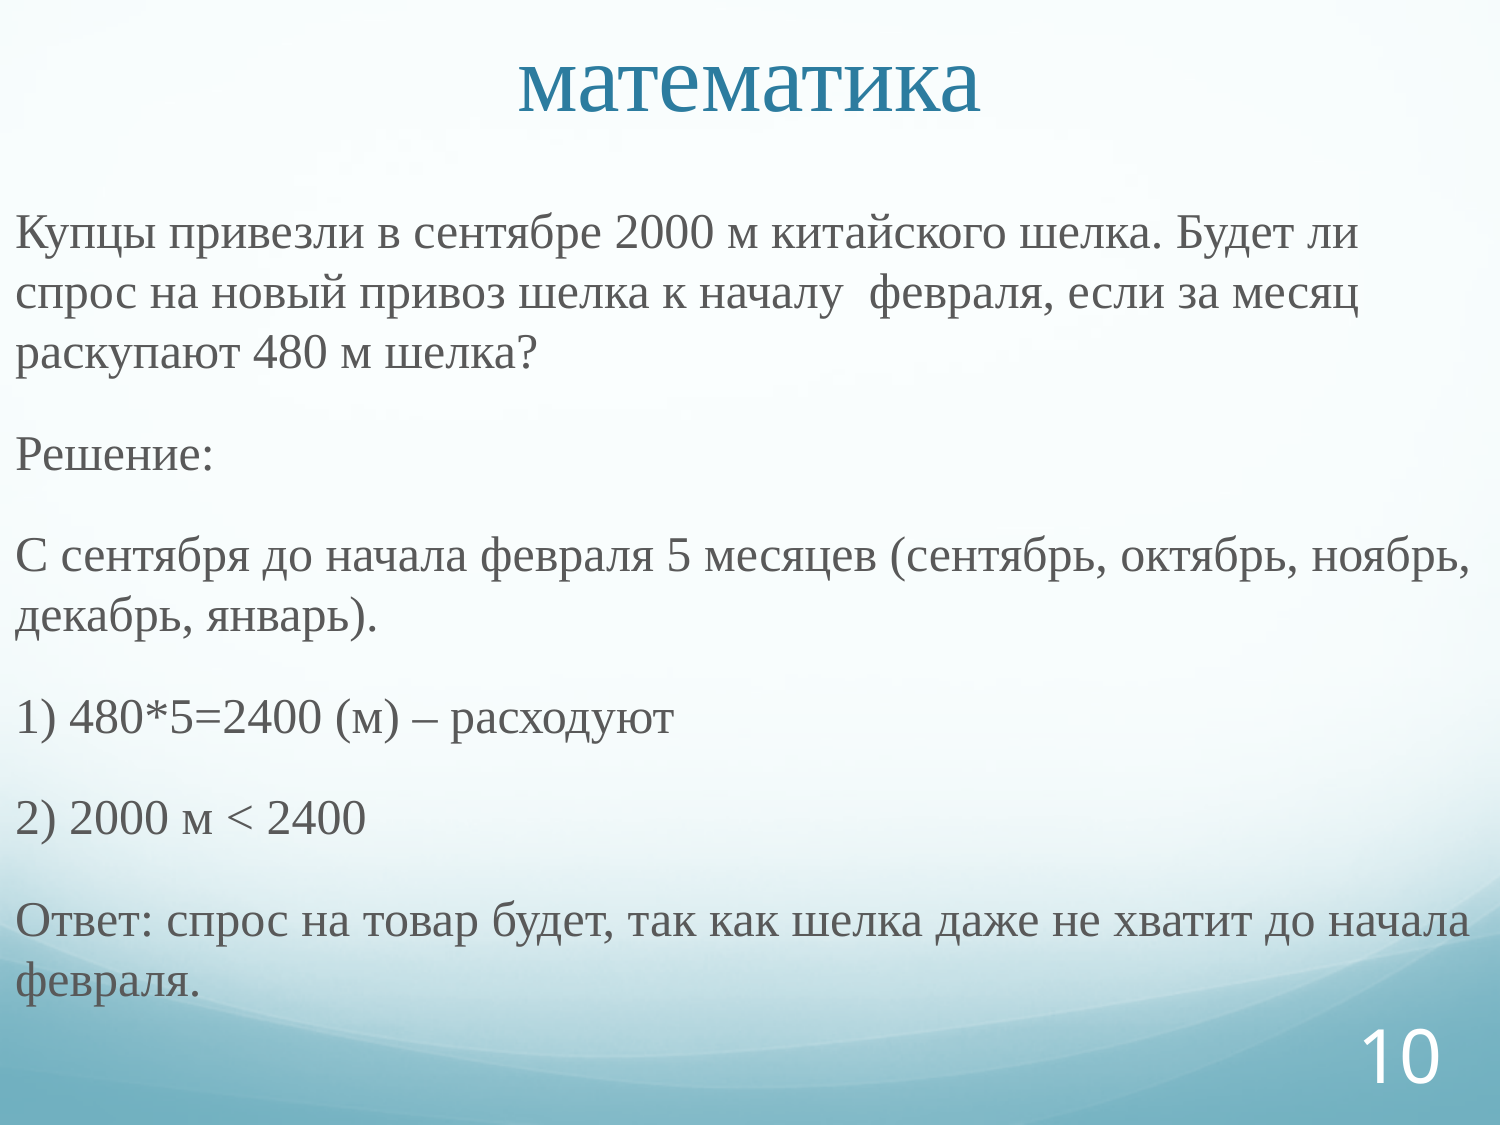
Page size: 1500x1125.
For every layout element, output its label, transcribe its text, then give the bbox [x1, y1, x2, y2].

title математика [90, 17, 1410, 138]
slide_number 10 [1295, 1029, 1459, 1090]
footer [43, 1029, 838, 1090]
list Купцы привезли в сентябре 2000 м китайского шелка. Будет ли спрос на новый привоз шелка к началу февраля, если за месяц раскупают 480 м шелка? Решение: С сентября до начала февраля 5 месяцев (сентябрь, октябрь, ноябрь, декабрь, январь). 1) 480*5=2400 (м) – расходуют 2) 2000 м < 2400 Ответ: спрос на товар будет, так как шелка даже не хватит до начала февраля. [0, 190, 1500, 1125]
